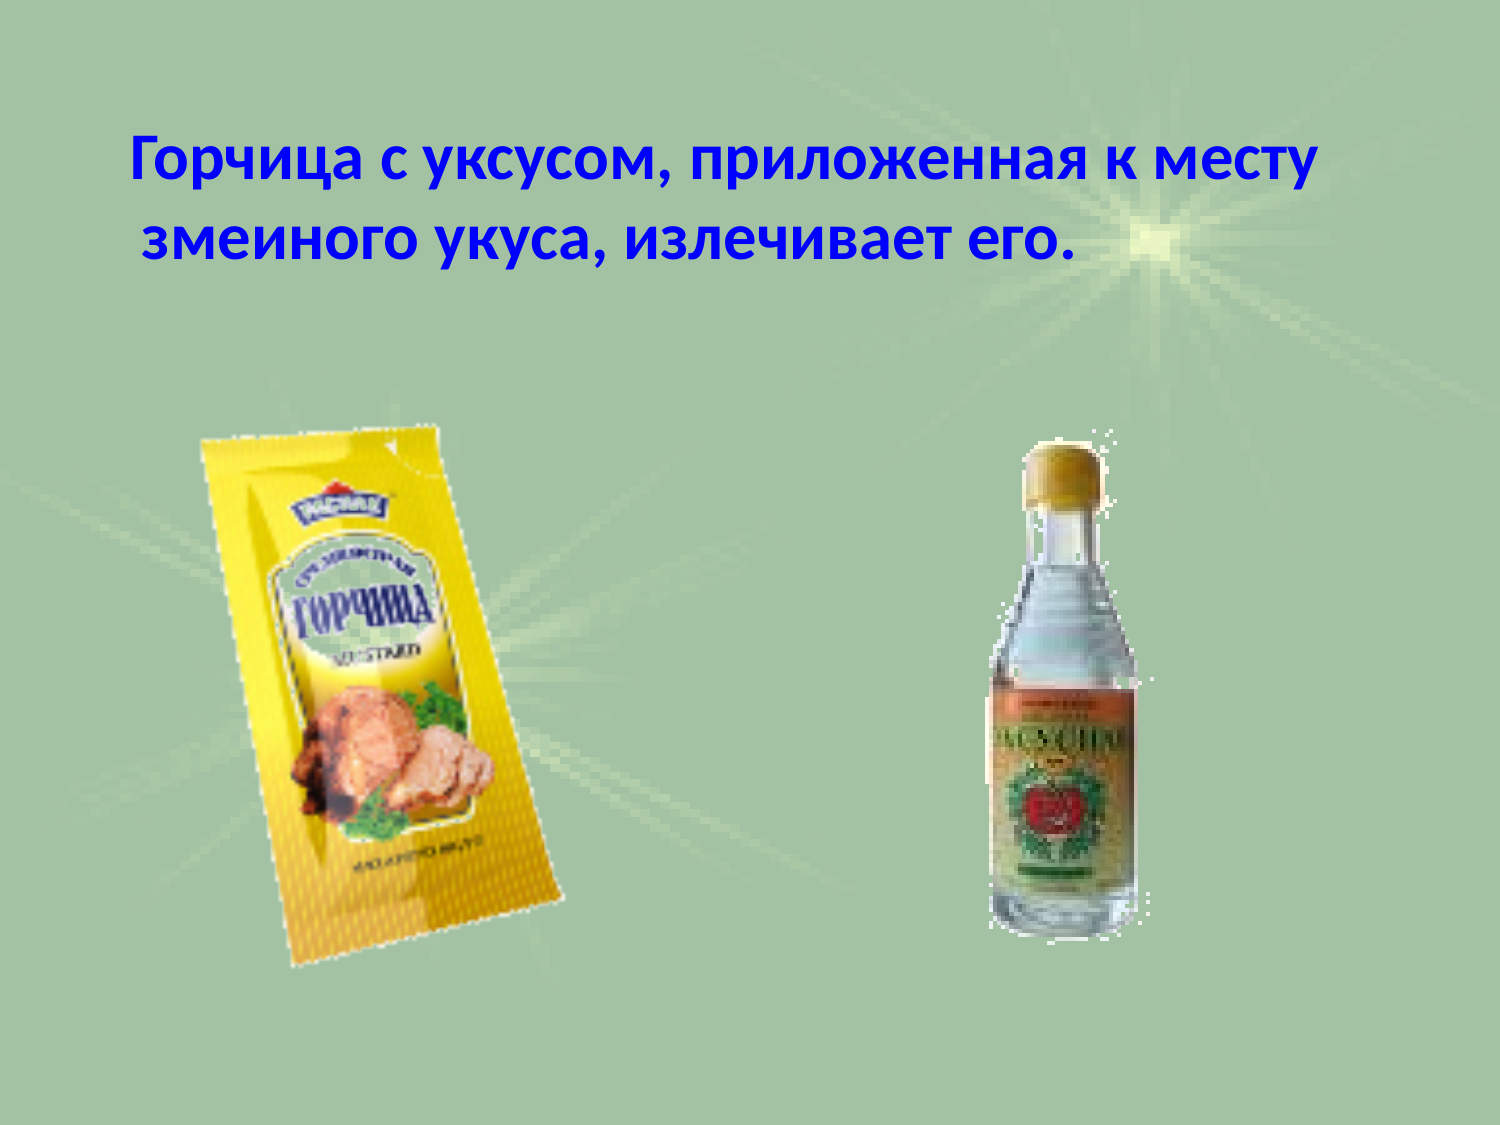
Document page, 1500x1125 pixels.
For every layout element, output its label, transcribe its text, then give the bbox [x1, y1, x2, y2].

list Горчица с уксусом, приложенная к месту змеиного укуса, излечивает его. [70, 105, 1421, 406]
picture [0, 0, 1500, 1125]
